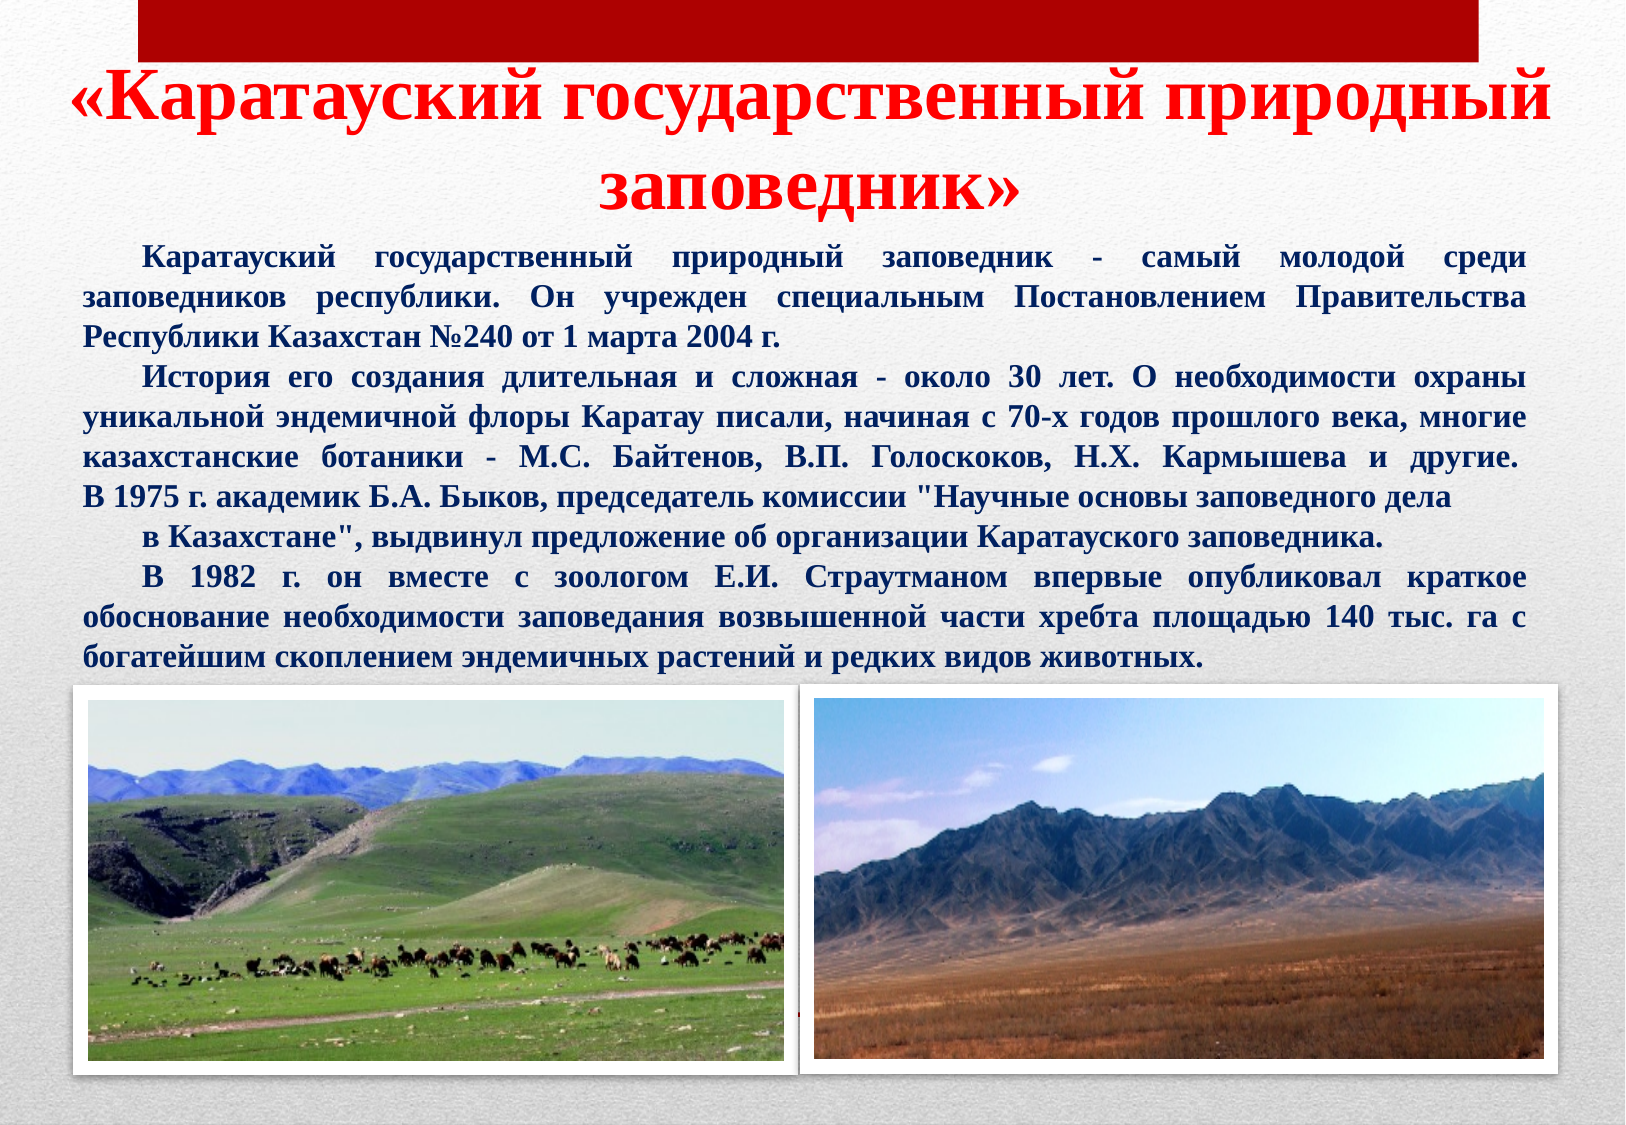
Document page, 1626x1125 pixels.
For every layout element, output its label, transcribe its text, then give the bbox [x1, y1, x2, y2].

picture [813, 697, 1545, 1061]
text_box Каратауский государственный природный заповедник - самый молодой среди заповедников республики. Он учрежден специальным Постановлением Правительства Республики Казахстан №240 от 1 марта 2004 г. История его создания длительная и сложная - около 30 лет. О необходимости охраны уникальной эндемичной флоры Каратау писали, начиная с 70-х годов прошлого века, многие казахстанские ботаники - М.С. Байтенов, В.П. Голоскоков, Н.Х. Кармышева и другие. В 1975 г. академик Б.А. Быков, председатель комиссии "Научные основы заповедного дела в Казахстане", выдвинул предложение об организации Каратауского заповедника. В 1982 г. он вместе с зоологом Е.И. Страутманом впервые опубликовал краткое обоснование необходимости заповедания возвышенной части хребта площадью 140 тыс. га с богатейшим скоплением эндемичных растений и редких видов животных. [67, 227, 1544, 681]
text_box «Каратауский государственный природный заповедник» [0, 37, 1624, 233]
picture [86, 699, 785, 1062]
